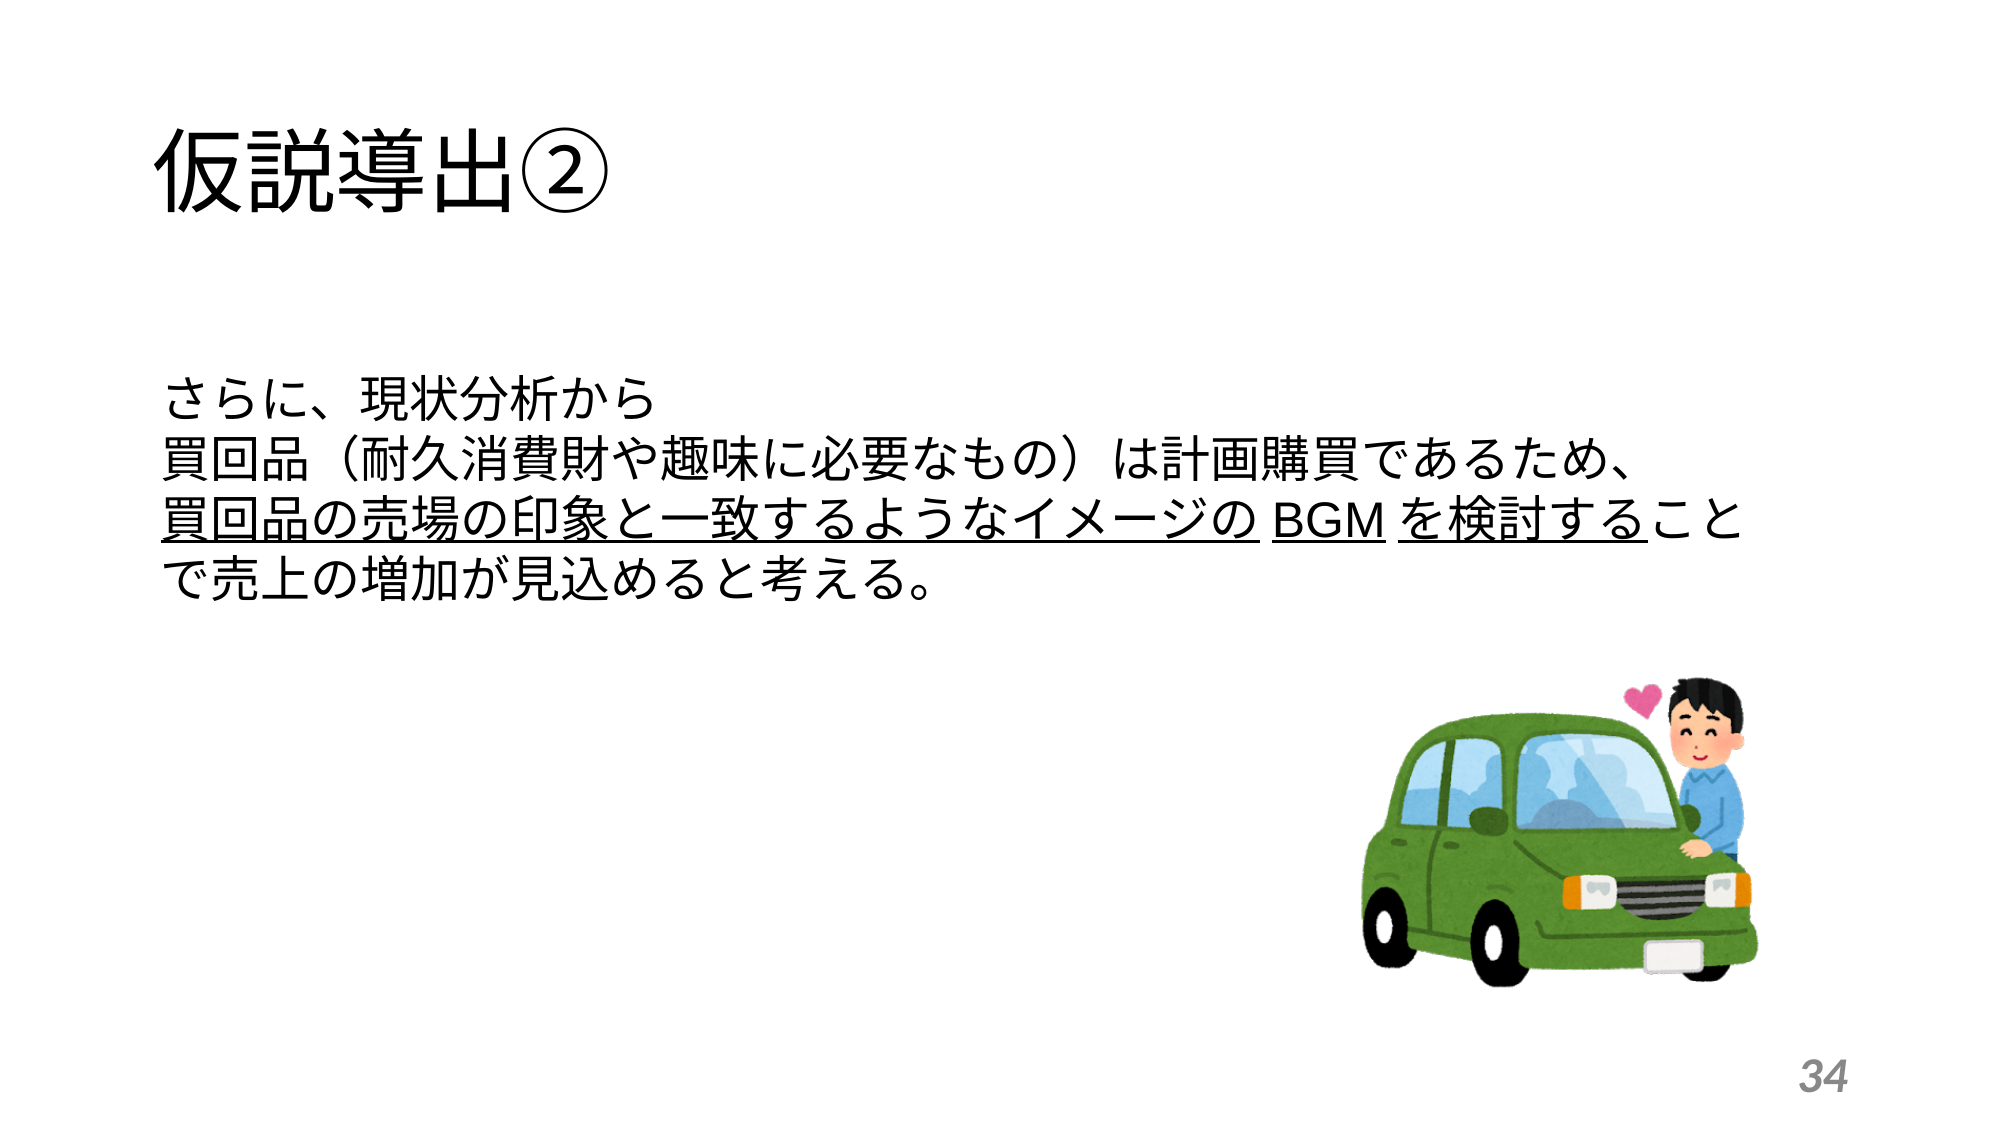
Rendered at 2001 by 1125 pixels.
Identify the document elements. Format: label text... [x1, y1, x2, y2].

title 仮説導出② [137, 59, 1863, 278]
slide_number 34 [1412, 1042, 1863, 1103]
list さらに、現状分析から 買回品（耐久消費財や趣味に必要なもの）は計画購買であるため、 買回品の売場の印象と一致するようなイメージのBGMを検討すること で売上の増加が見込めると考える。 [137, 299, 1863, 1014]
picture [1350, 632, 1771, 1022]
